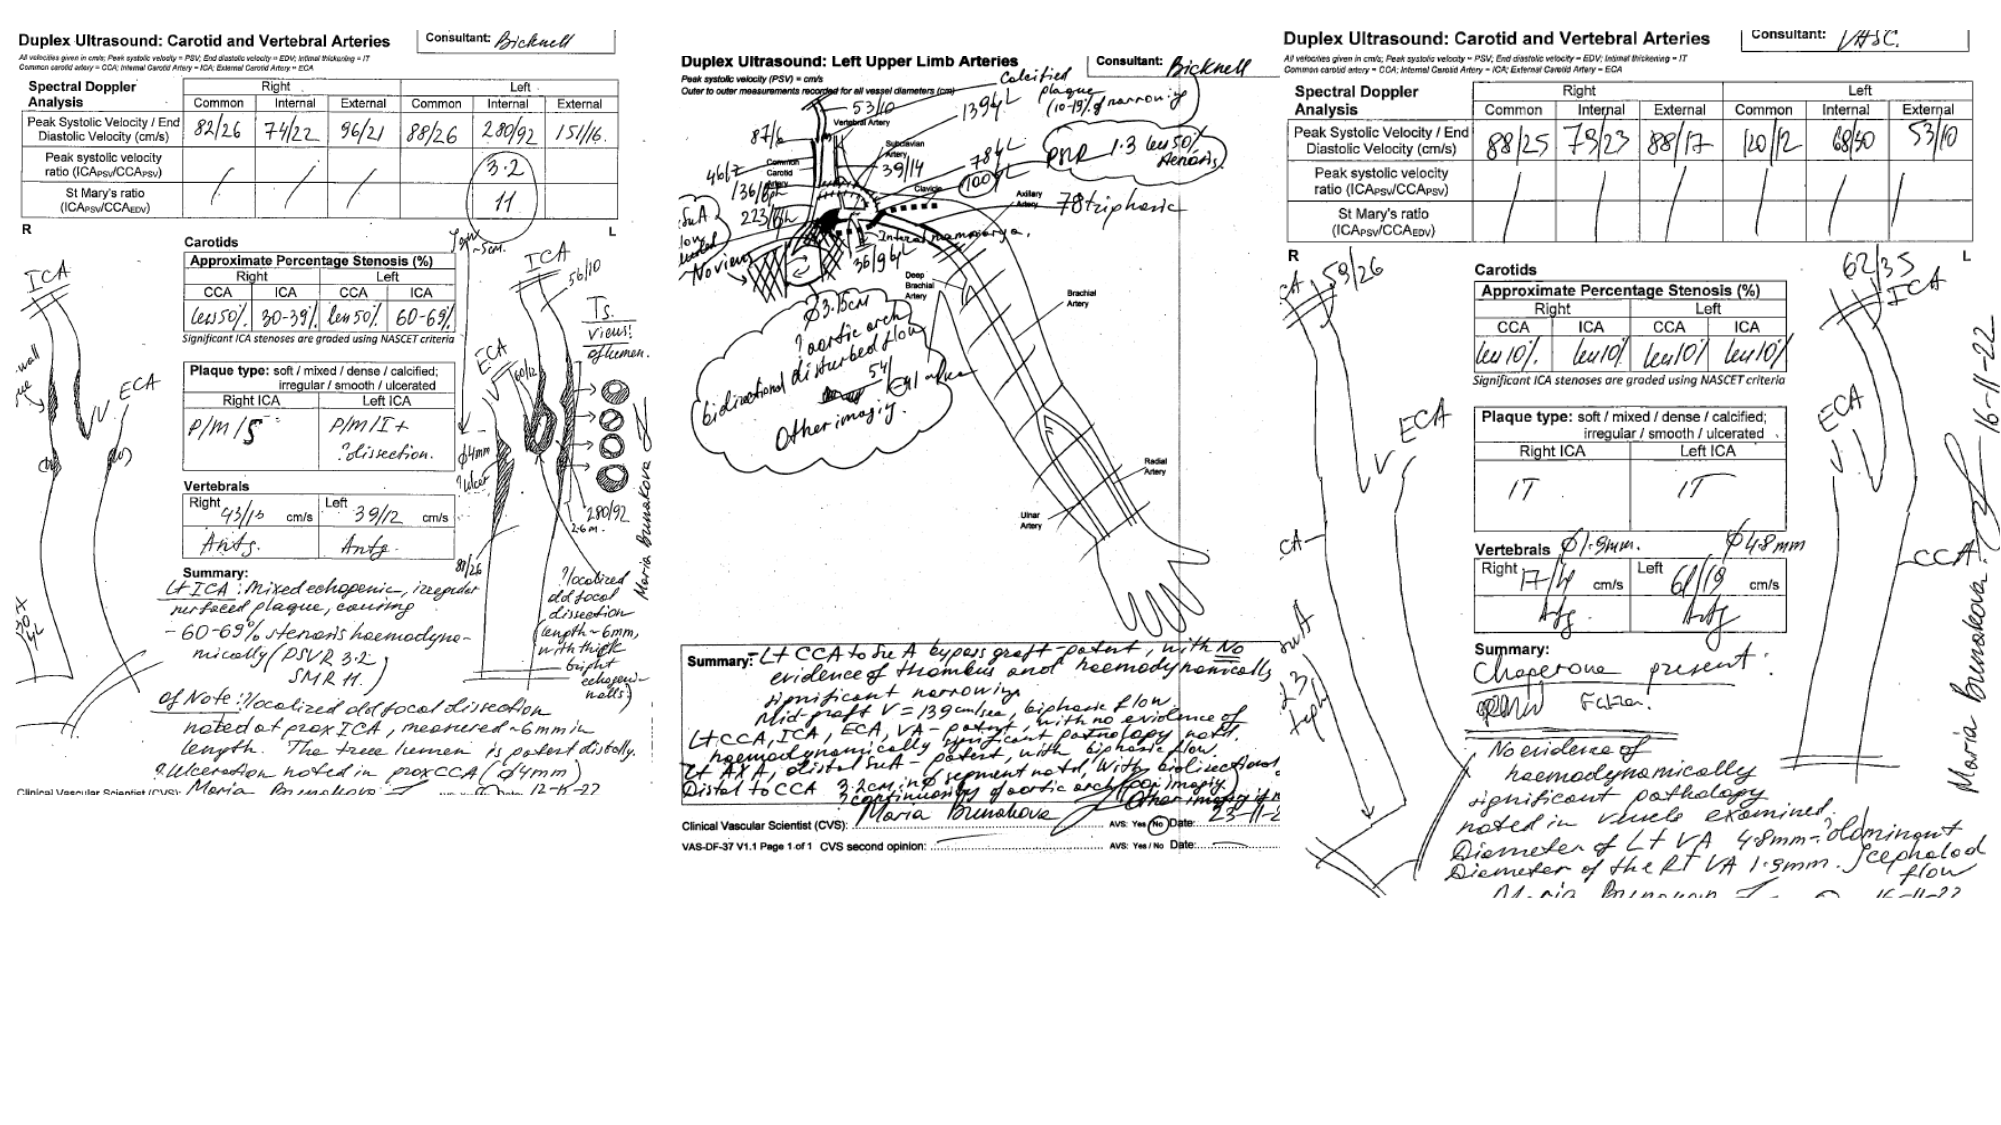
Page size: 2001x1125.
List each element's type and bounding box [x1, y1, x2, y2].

picture [15, 30, 653, 795]
picture [678, 30, 2000, 898]
